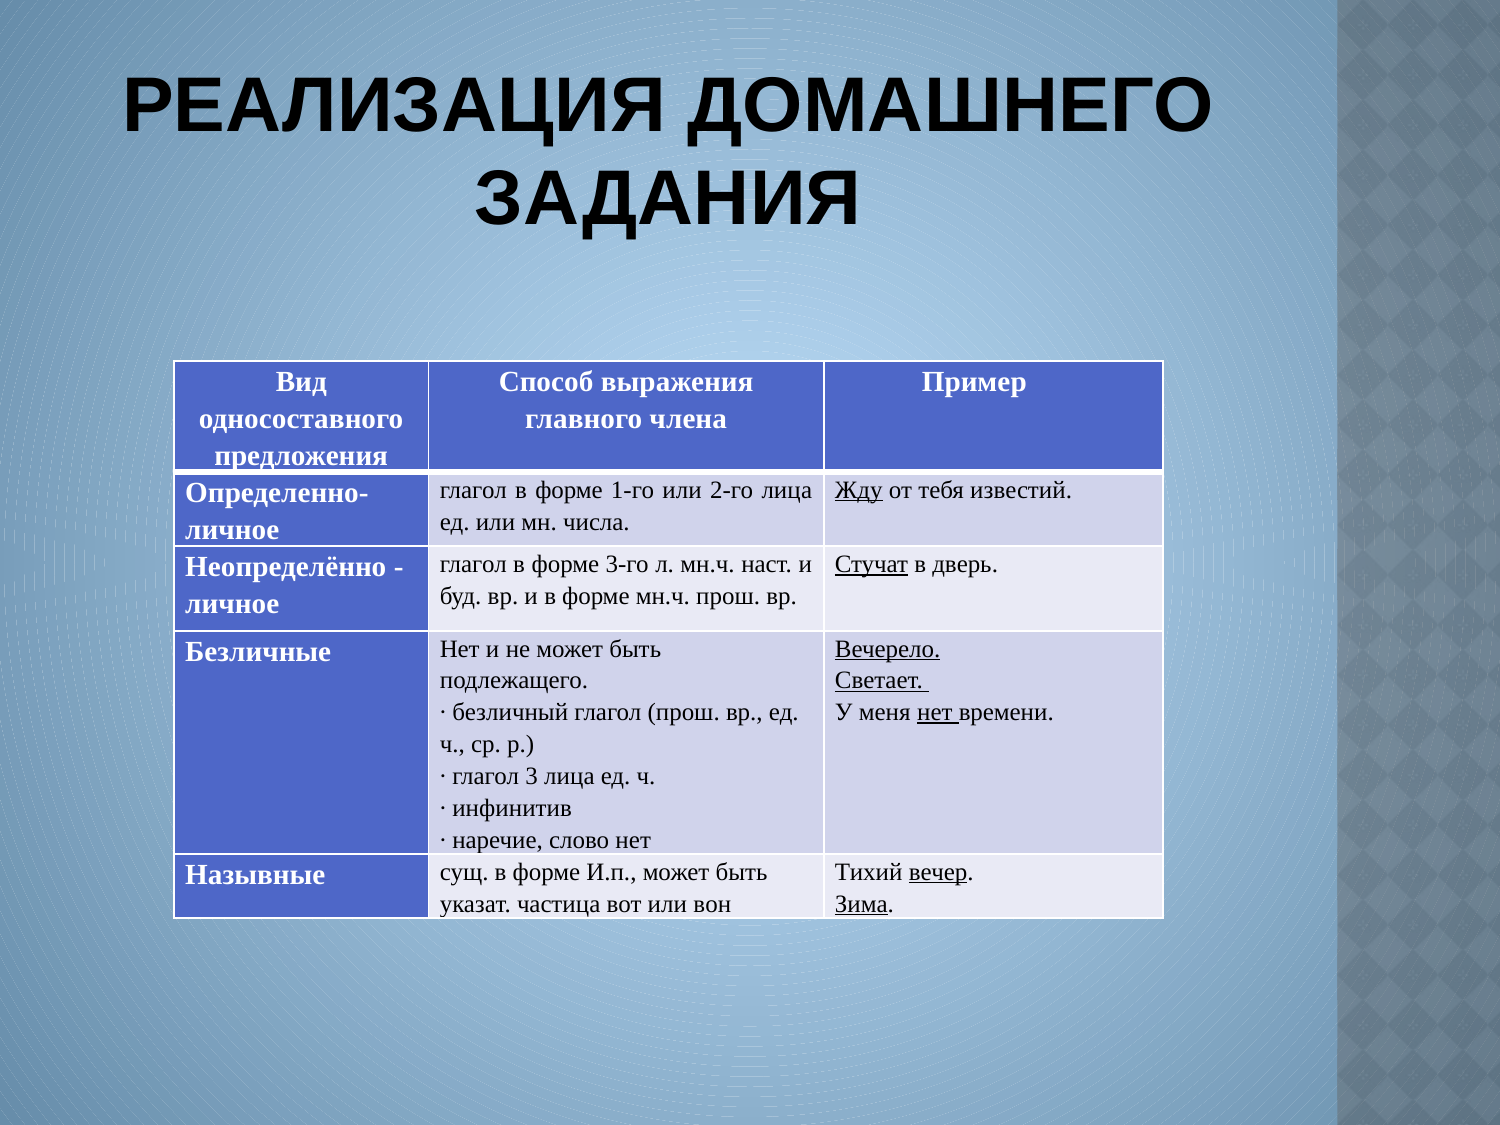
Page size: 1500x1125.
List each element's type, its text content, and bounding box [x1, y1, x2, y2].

table_cell Назывные [175, 855, 428, 917]
table_cell Жду от тебя известий. [825, 475, 1162, 545]
table_cell Вечерело. Светает. У меня нет времени. [825, 632, 1162, 853]
table_cell глагол в форме 3-го л. мн.ч. наст. и буд. вр. и в форме мн.ч. прош. вр. [429, 547, 823, 630]
table_cell глагол в форме 1-го или 2-го лица ед. или мн. числа. [429, 475, 823, 545]
table_cell Неопределённо - личное [175, 547, 428, 630]
table_cell Безличные [175, 632, 428, 853]
table_cell Определенно-личное [175, 475, 428, 545]
table_header Способ выражения главного члена [429, 362, 823, 469]
title Реализация домашнего задания [75, 52, 1263, 240]
table_cell сущ. в форме И.п., может быть указат. частица вот или вон [429, 855, 823, 917]
table_cell Тихий вечер. Зима. [825, 855, 1162, 917]
table_cell Стучат в дверь. [825, 547, 1162, 630]
table_header Вид односоставного предложения [175, 362, 428, 469]
table_cell Нет и не может быть подлежащего. ∙ безличный глагол (прош. вр., ед. ч., ср. р.) ∙ глагол 3 лица ед. ч. ∙ инфинитив ∙ наречие, слово нет [429, 632, 823, 853]
table_header Пример [825, 362, 1162, 469]
